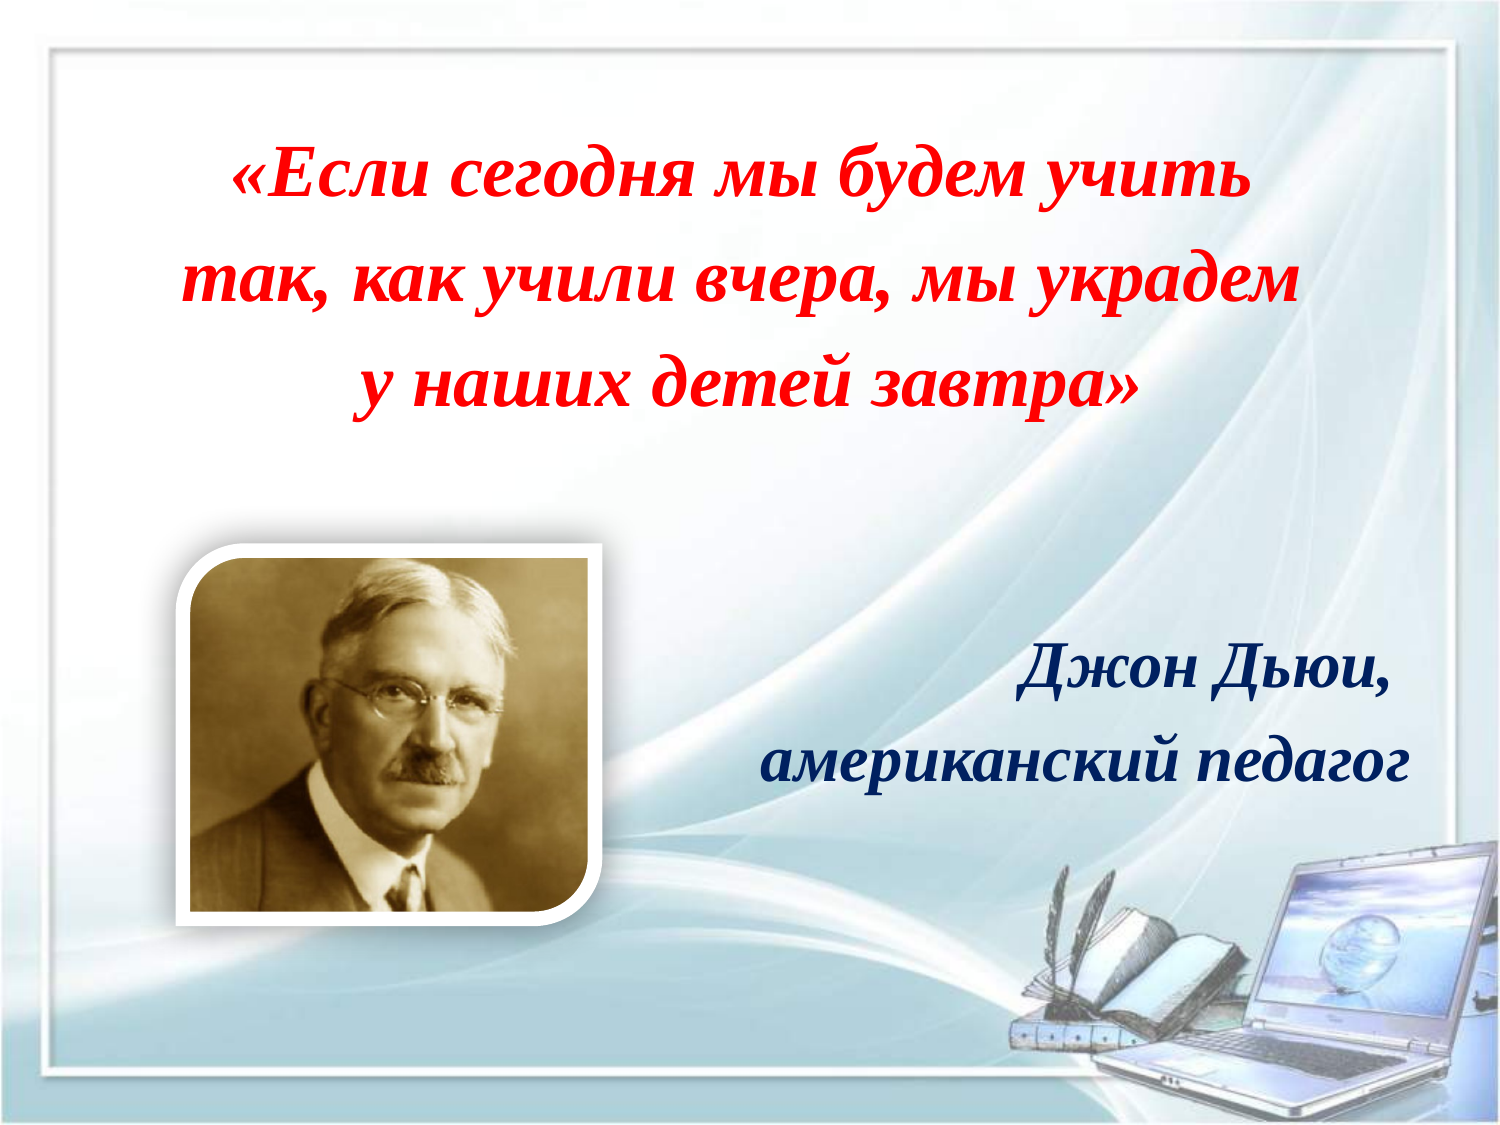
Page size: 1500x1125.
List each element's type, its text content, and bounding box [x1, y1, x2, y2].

picture [0, 0, 1500, 1125]
list «Если сегодня мы будем учить так, как учили вчера, мы украдем у наших детей завтра» Джон Дьюи, американский педагог [76, 113, 1427, 1047]
